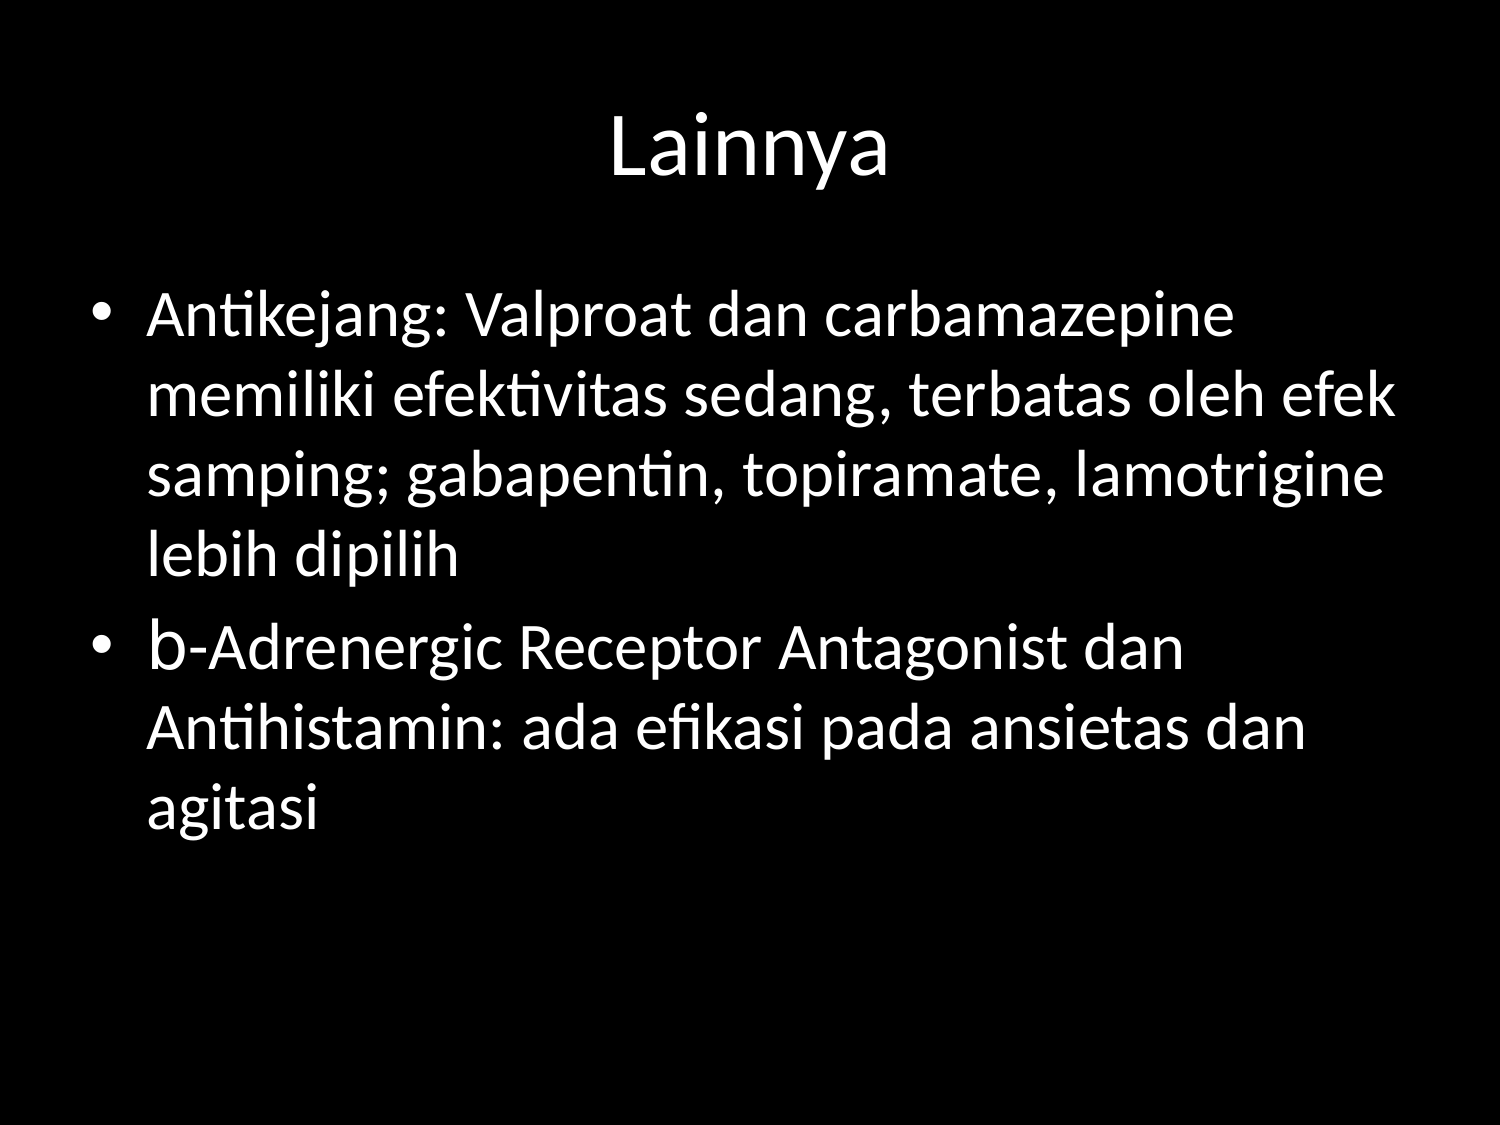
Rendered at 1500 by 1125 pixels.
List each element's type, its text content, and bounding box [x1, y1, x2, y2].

list Antikejang: Valproat dan carbamazepine memiliki efektivitas sedang, terbatas oleh efek samping; gabapentin, topiramate, lamotrigine lebih dipilih b-Adrenergic Receptor Antagonist dan Antihistamin: ada efikasi pada ansietas dan agitasi [75, 262, 1425, 1005]
title Lainnya [75, 45, 1425, 233]
